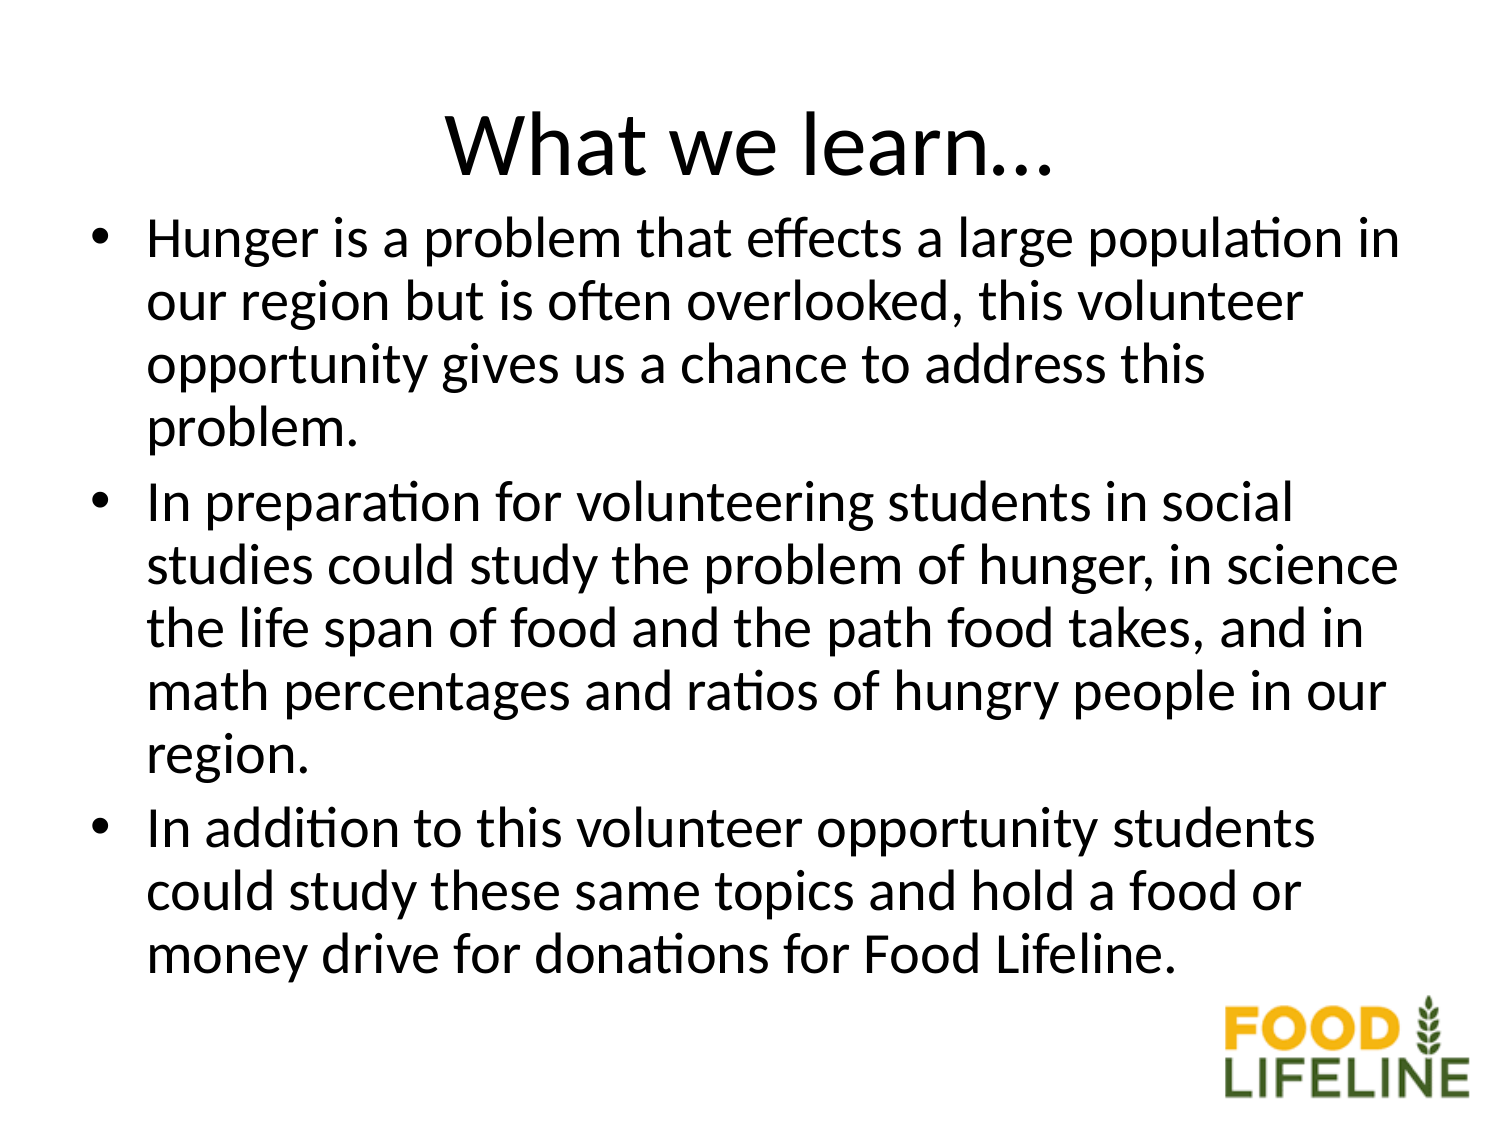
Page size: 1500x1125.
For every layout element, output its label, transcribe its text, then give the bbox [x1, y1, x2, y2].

list Hunger is a problem that effects a large population in our region but is often overlooked, this volunteer opportunity gives us a chance to address this problem. In preparation for volunteering students in social studies could study the problem of hunger, in science the life span of food and the path food takes, and in math percentages and ratios of hungry people in our region. In addition to this volunteer opportunity students could study these same topics and hold a food or money drive for donations for Food Lifeline. [75, 200, 1425, 1075]
picture [1224, 962, 1471, 1101]
title What we learn… [75, 45, 1425, 200]
